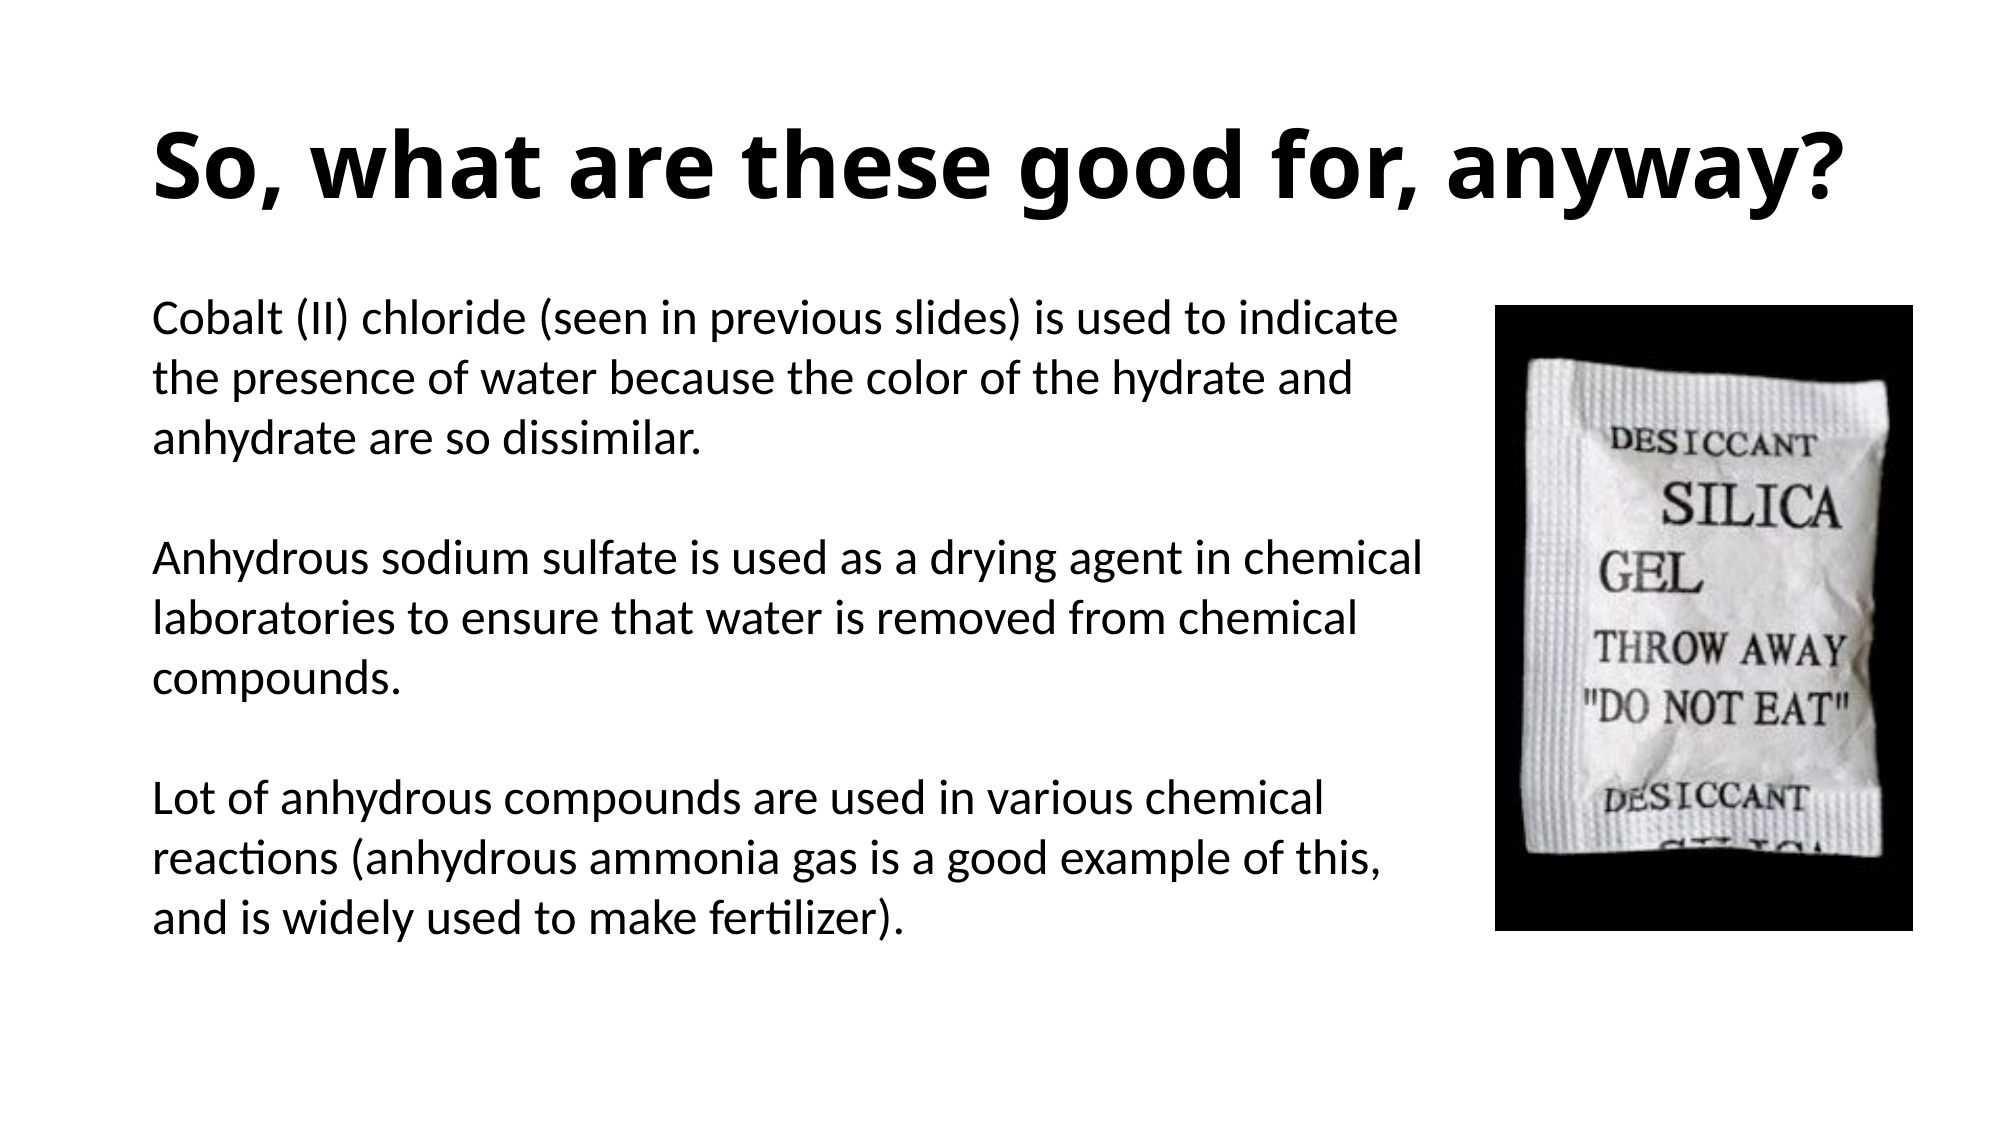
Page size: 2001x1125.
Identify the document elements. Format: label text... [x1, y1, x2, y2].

text_box Cobalt (II) chloride (seen in previous slides) is used to indicate the presence of water because the color of the hydrate and anhydrate are so dissimilar. Anhydrous sodium sulfate is used as a drying agent in chemical laboratories to ensure that water is removed from chemical compounds. Lot of anhydrous compounds are used in various chemical reactions (anhydrous ammonia gas is a good example of this, and is widely used to make fertilizer). [137, 277, 1468, 952]
picture [1495, 305, 1913, 931]
title So, what are these good for, anyway? [137, 59, 1863, 278]
